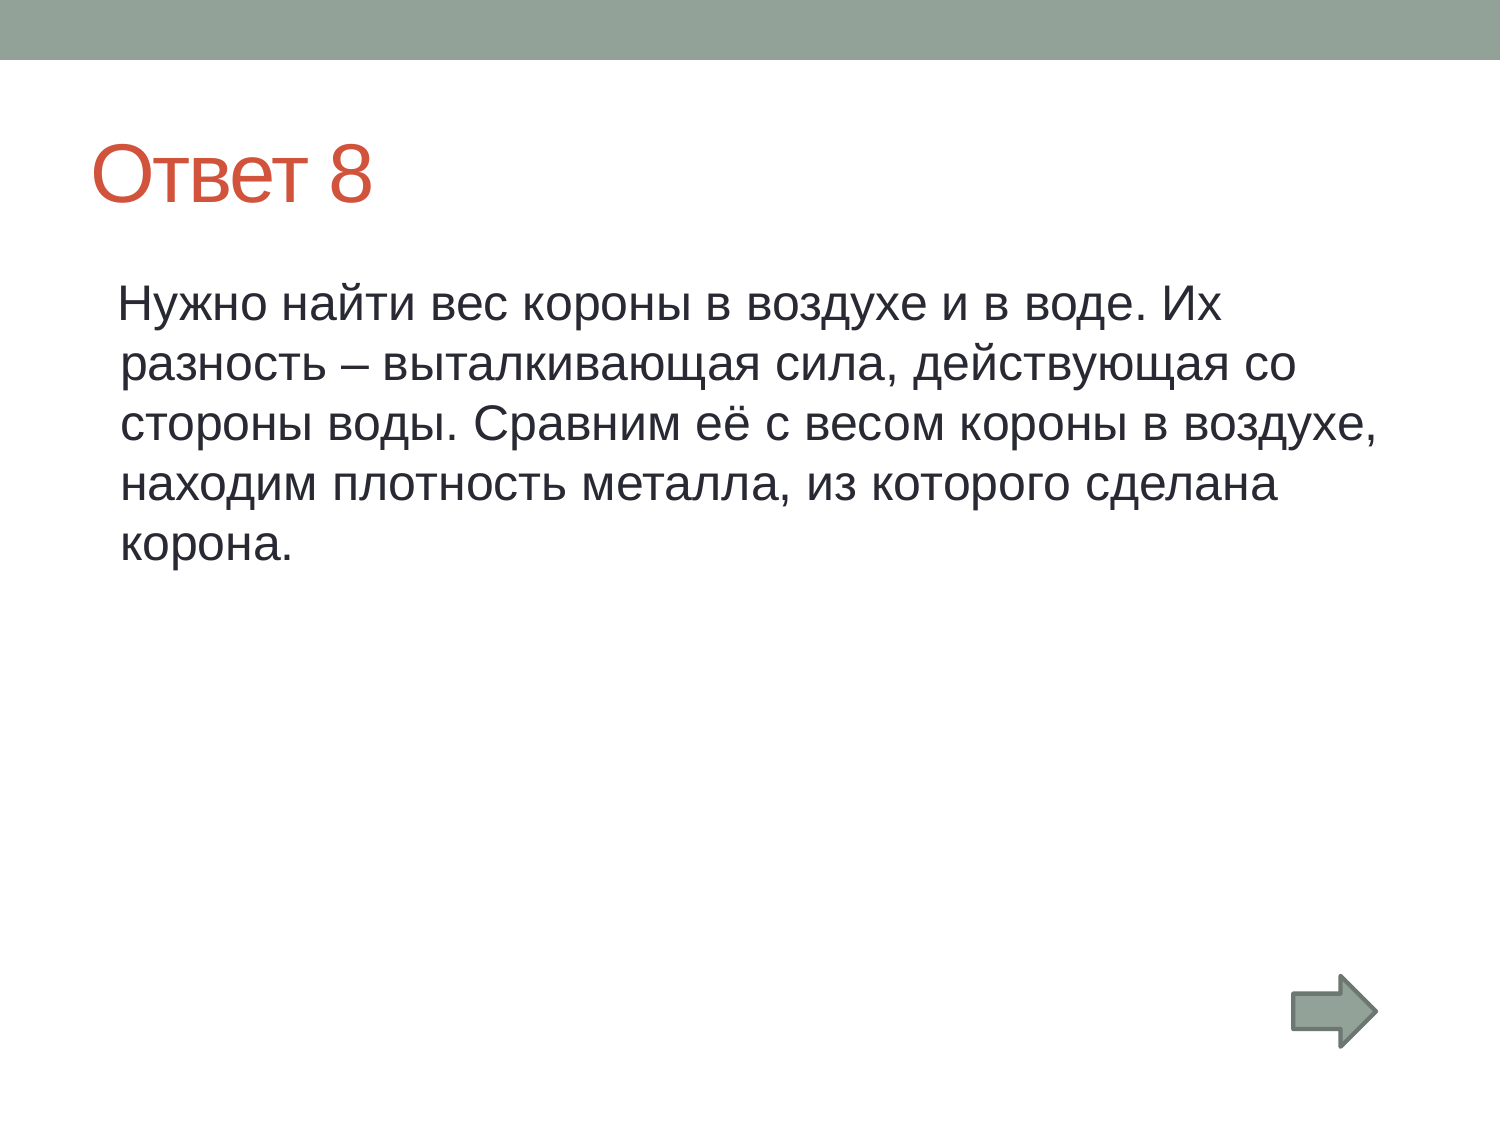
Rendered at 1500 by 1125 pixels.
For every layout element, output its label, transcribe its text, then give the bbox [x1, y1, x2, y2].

list Нужно найти вес короны в воздухе и в воде. Их разность – выталкивающая сила, действующая со стороны воды. Сравним её с весом короны в воздухе, находим плотность металла, из которого сделана корона. [75, 262, 1425, 1063]
text_box [1291, 973, 1379, 1049]
title Ответ 8 [75, 87, 1425, 250]
